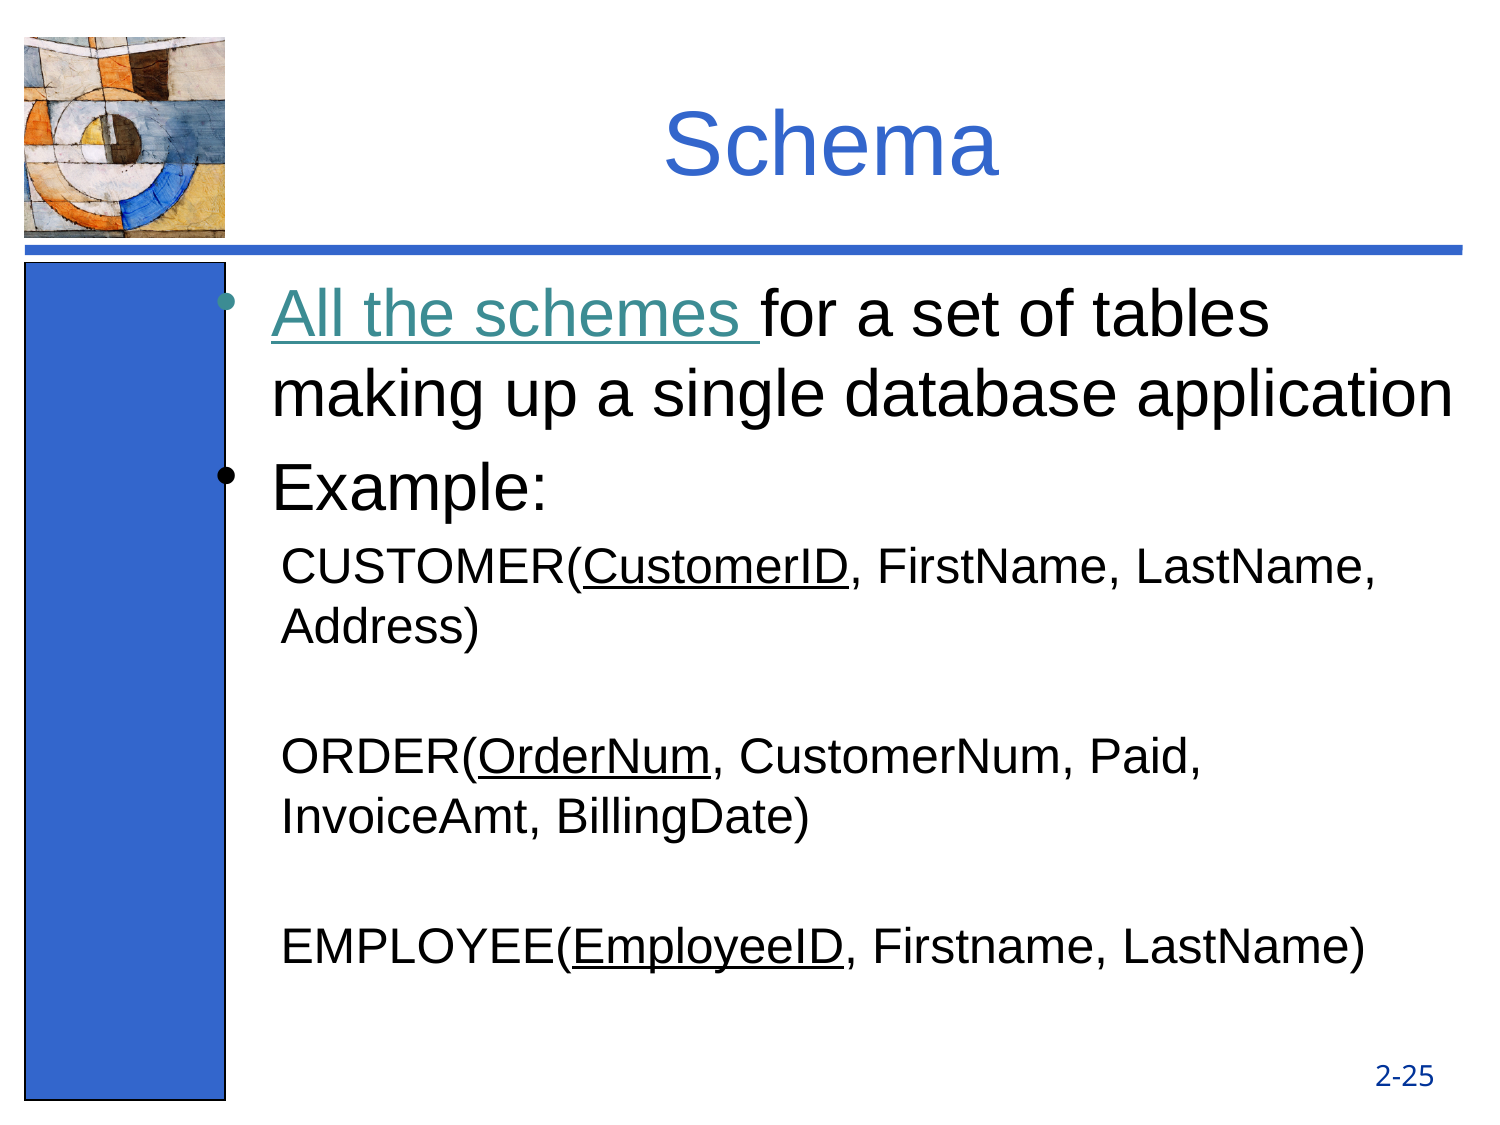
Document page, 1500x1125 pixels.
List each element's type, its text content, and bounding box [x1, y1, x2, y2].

slide_number 2-25 [1287, 1049, 1451, 1103]
title Schema [237, 44, 1426, 233]
list All the schemes for a set of tables making up a single database application Example: CUSTOMER(CustomerID, FirstName, LastName, Address) ORDER(OrderNum, CustomerNum, Paid, InvoiceAmt, BillingDate) EMPLOYEE(EmployeeID, Firstname, LastName) [199, 262, 1488, 1026]
picture [24, 37, 225, 238]
